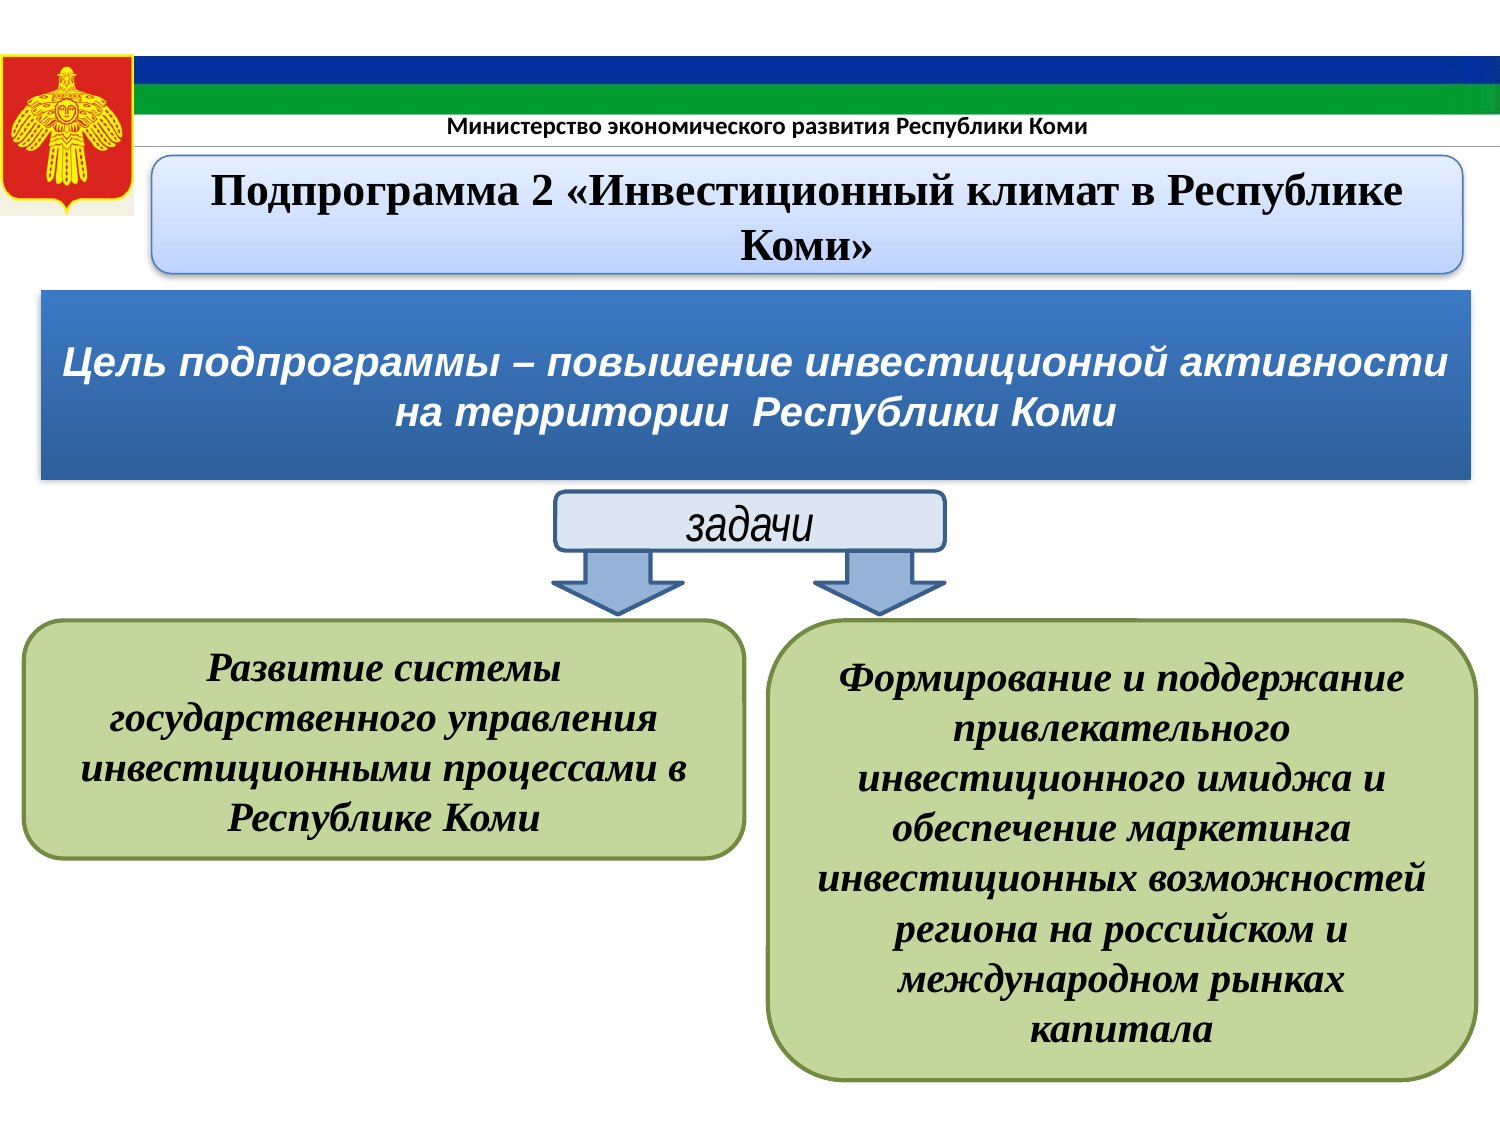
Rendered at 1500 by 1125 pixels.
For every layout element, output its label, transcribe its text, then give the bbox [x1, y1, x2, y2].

text_box [551, 548, 686, 617]
text_box Развитие системы государственного управления инвестиционными процессами в Республике Коми [21, 618, 747, 861]
text_box Формирование и поддержание привлекательного инвестиционного имиджа и обеспечение маркетинга инвестиционных возможностей региона на российском и международном рынках капитала [765, 618, 1479, 1083]
picture [0, 54, 1500, 216]
list Цель подпрограммы – повышение инвестиционной активности на территории Республики Коми [41, 290, 1471, 480]
text_box Подпрограмма 2 «Инвестиционный климат в Республике Коми» [150, 155, 1464, 275]
text_box [812, 548, 947, 617]
text_box задачи [553, 489, 947, 553]
